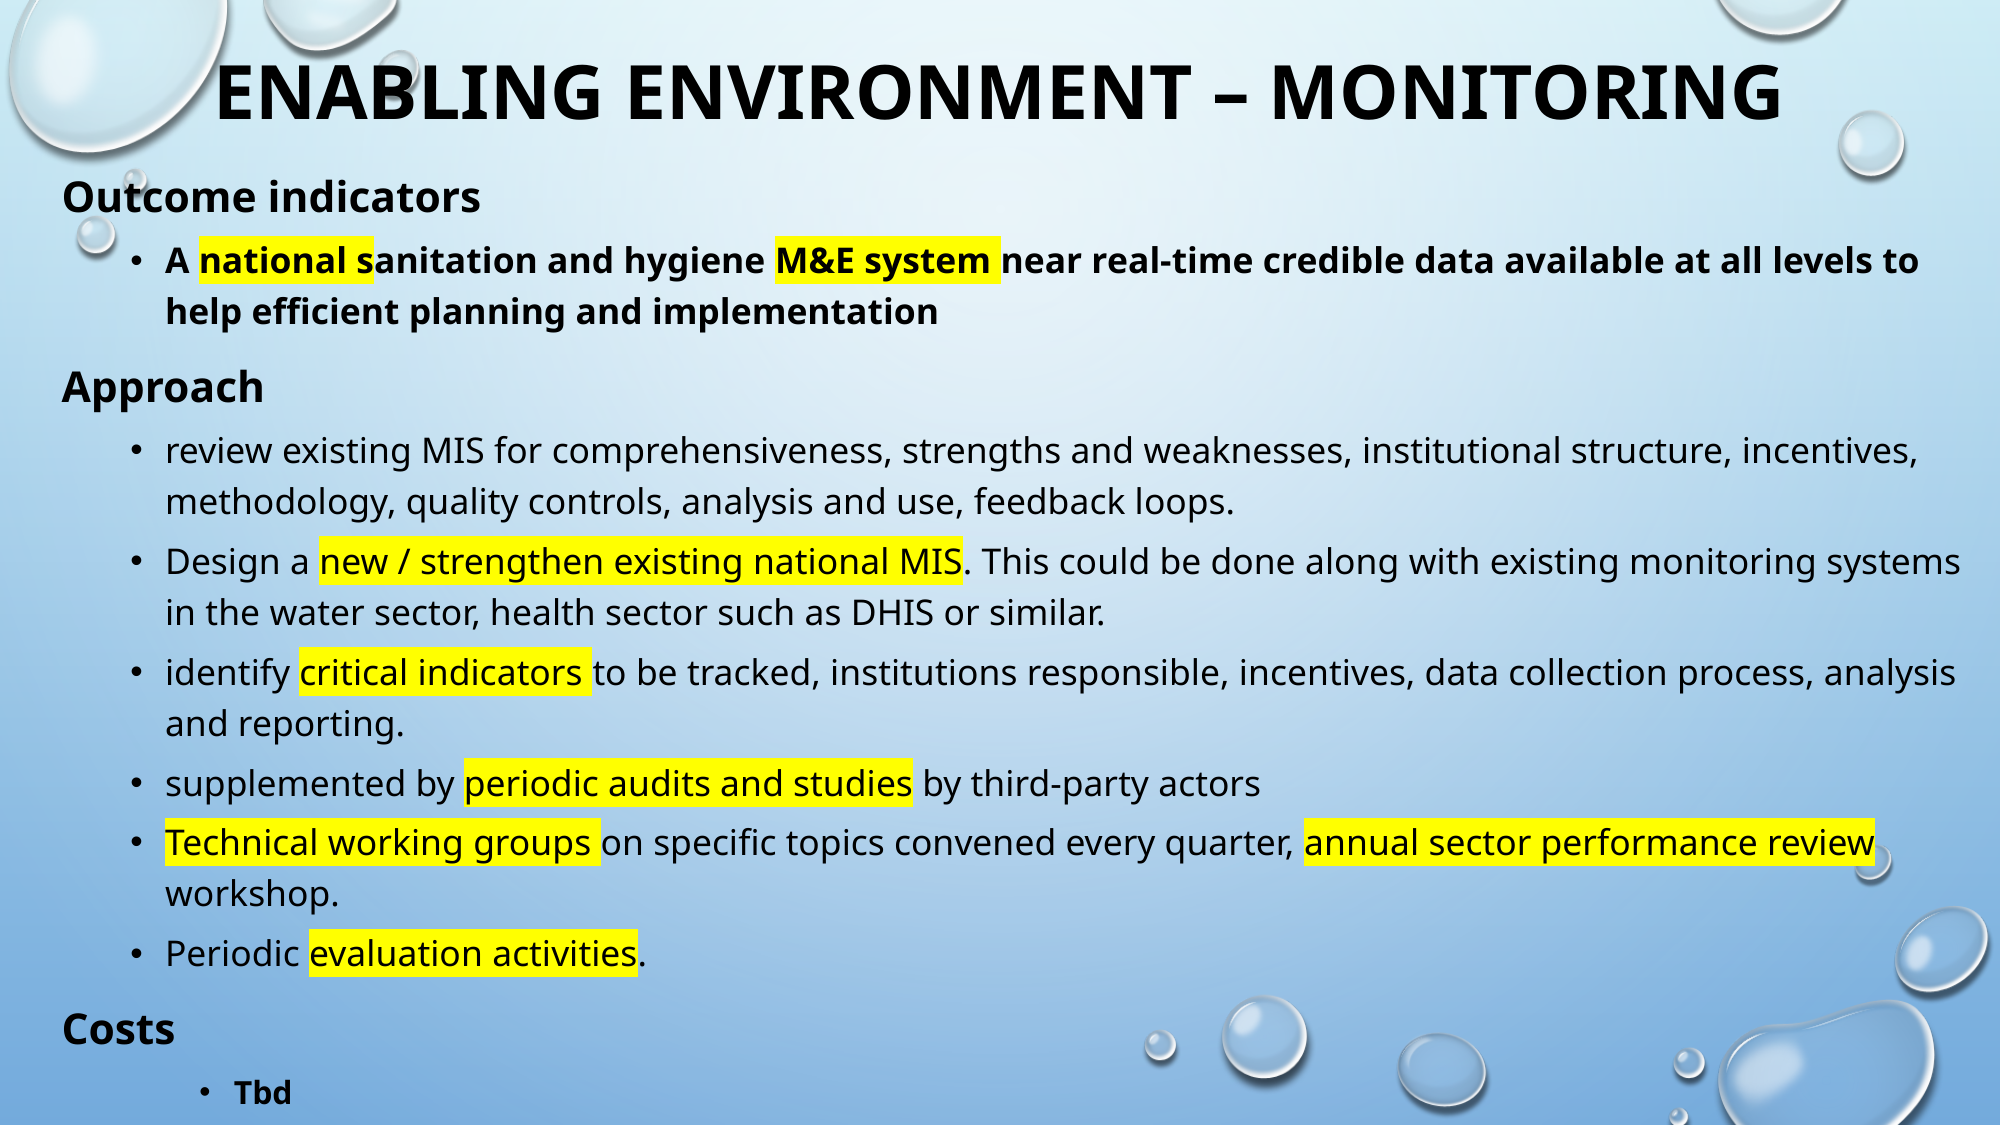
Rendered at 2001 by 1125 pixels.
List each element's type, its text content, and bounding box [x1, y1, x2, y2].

title Enabling environment – monitoring [149, 25, 1851, 152]
list Outcome indicators A national sanitation and hygiene M&E system near real-time credible data available at all levels to help efficient planning and implementation Approach review existing MIS for comprehensiveness, strengths and weaknesses, institutional structure, incentives, methodology, quality controls, analysis and use, feedback loops. Design a new / strengthen existing national MIS. This could be done along with existing monitoring systems in the water sector, health sector such as DHIS or similar. identify critical indicators to be tracked, institutions responsible, incentives, data collection process, analysis and reporting. supplemented by periodic audits and studies by third-party actors Technical working groups on specific topics convened every quarter, annual sector performance review workshop. Periodic evaluation activities. Costs Tbd [46, 152, 1977, 1125]
picture [0, 0, 2000, 1125]
